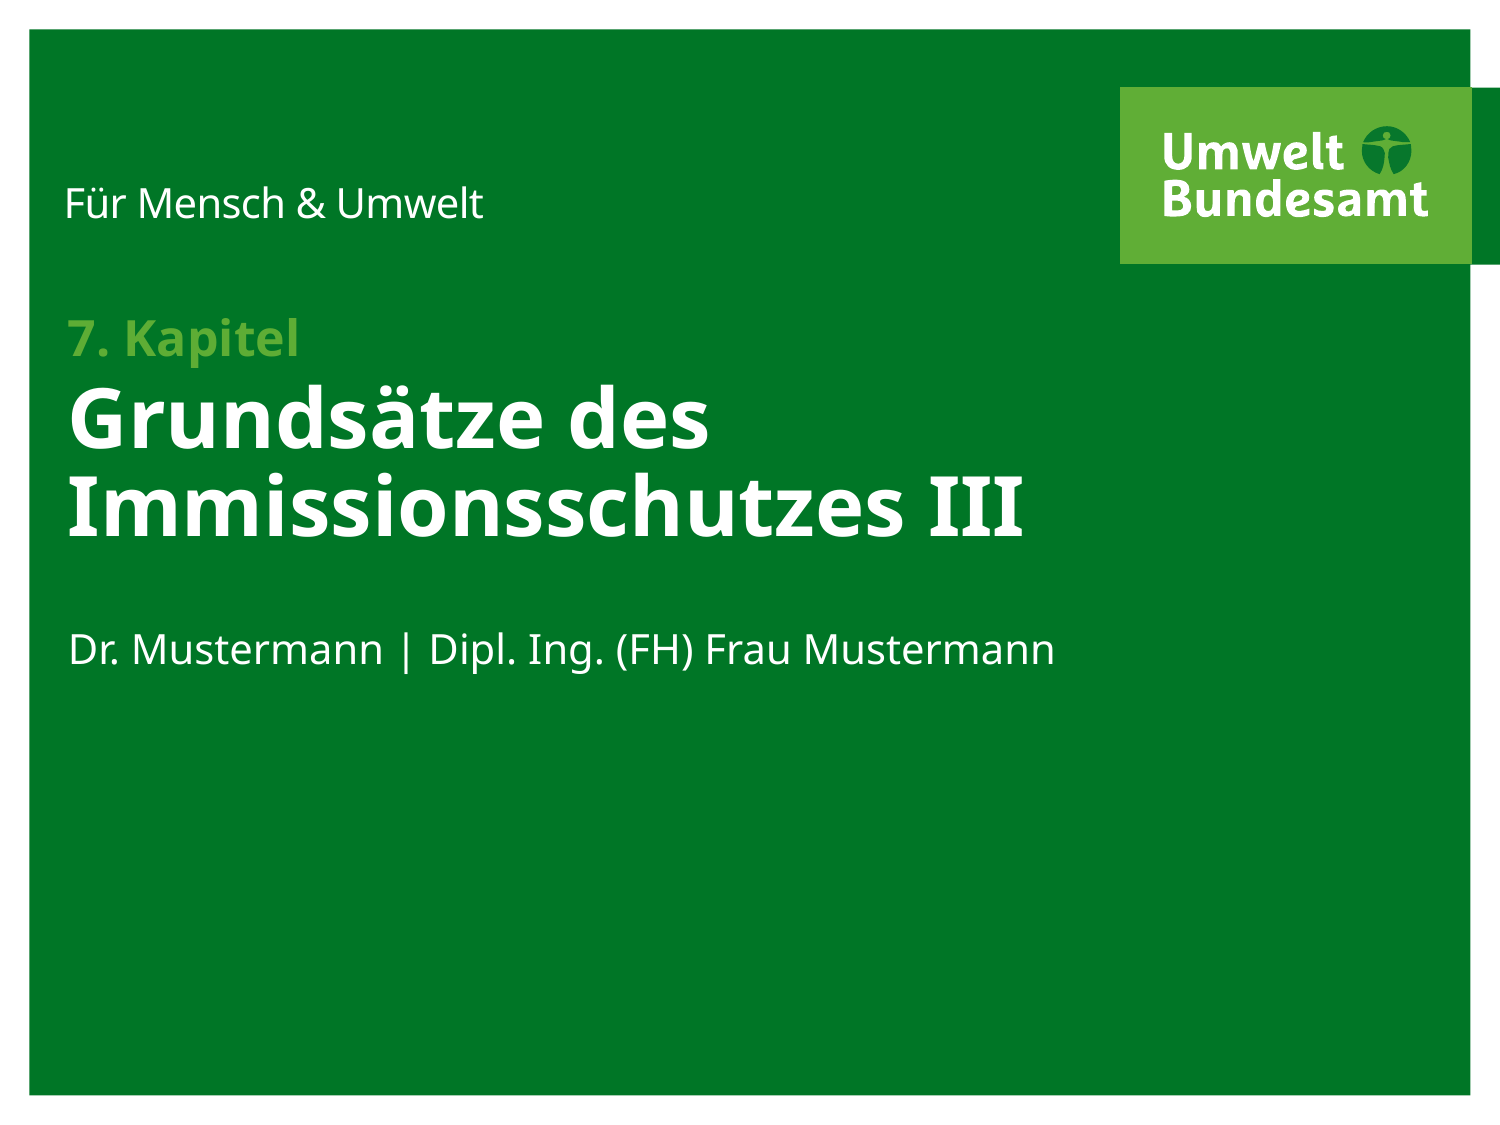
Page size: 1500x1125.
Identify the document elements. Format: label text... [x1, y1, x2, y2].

list Dr. Mustermann | Dipl. Ing. (FH) Frau Mustermann [67, 623, 1427, 1007]
title 7. Kapitel [67, 307, 1427, 367]
subtitle Grundsätze des Immissionsschutzes III [67, 377, 1427, 621]
